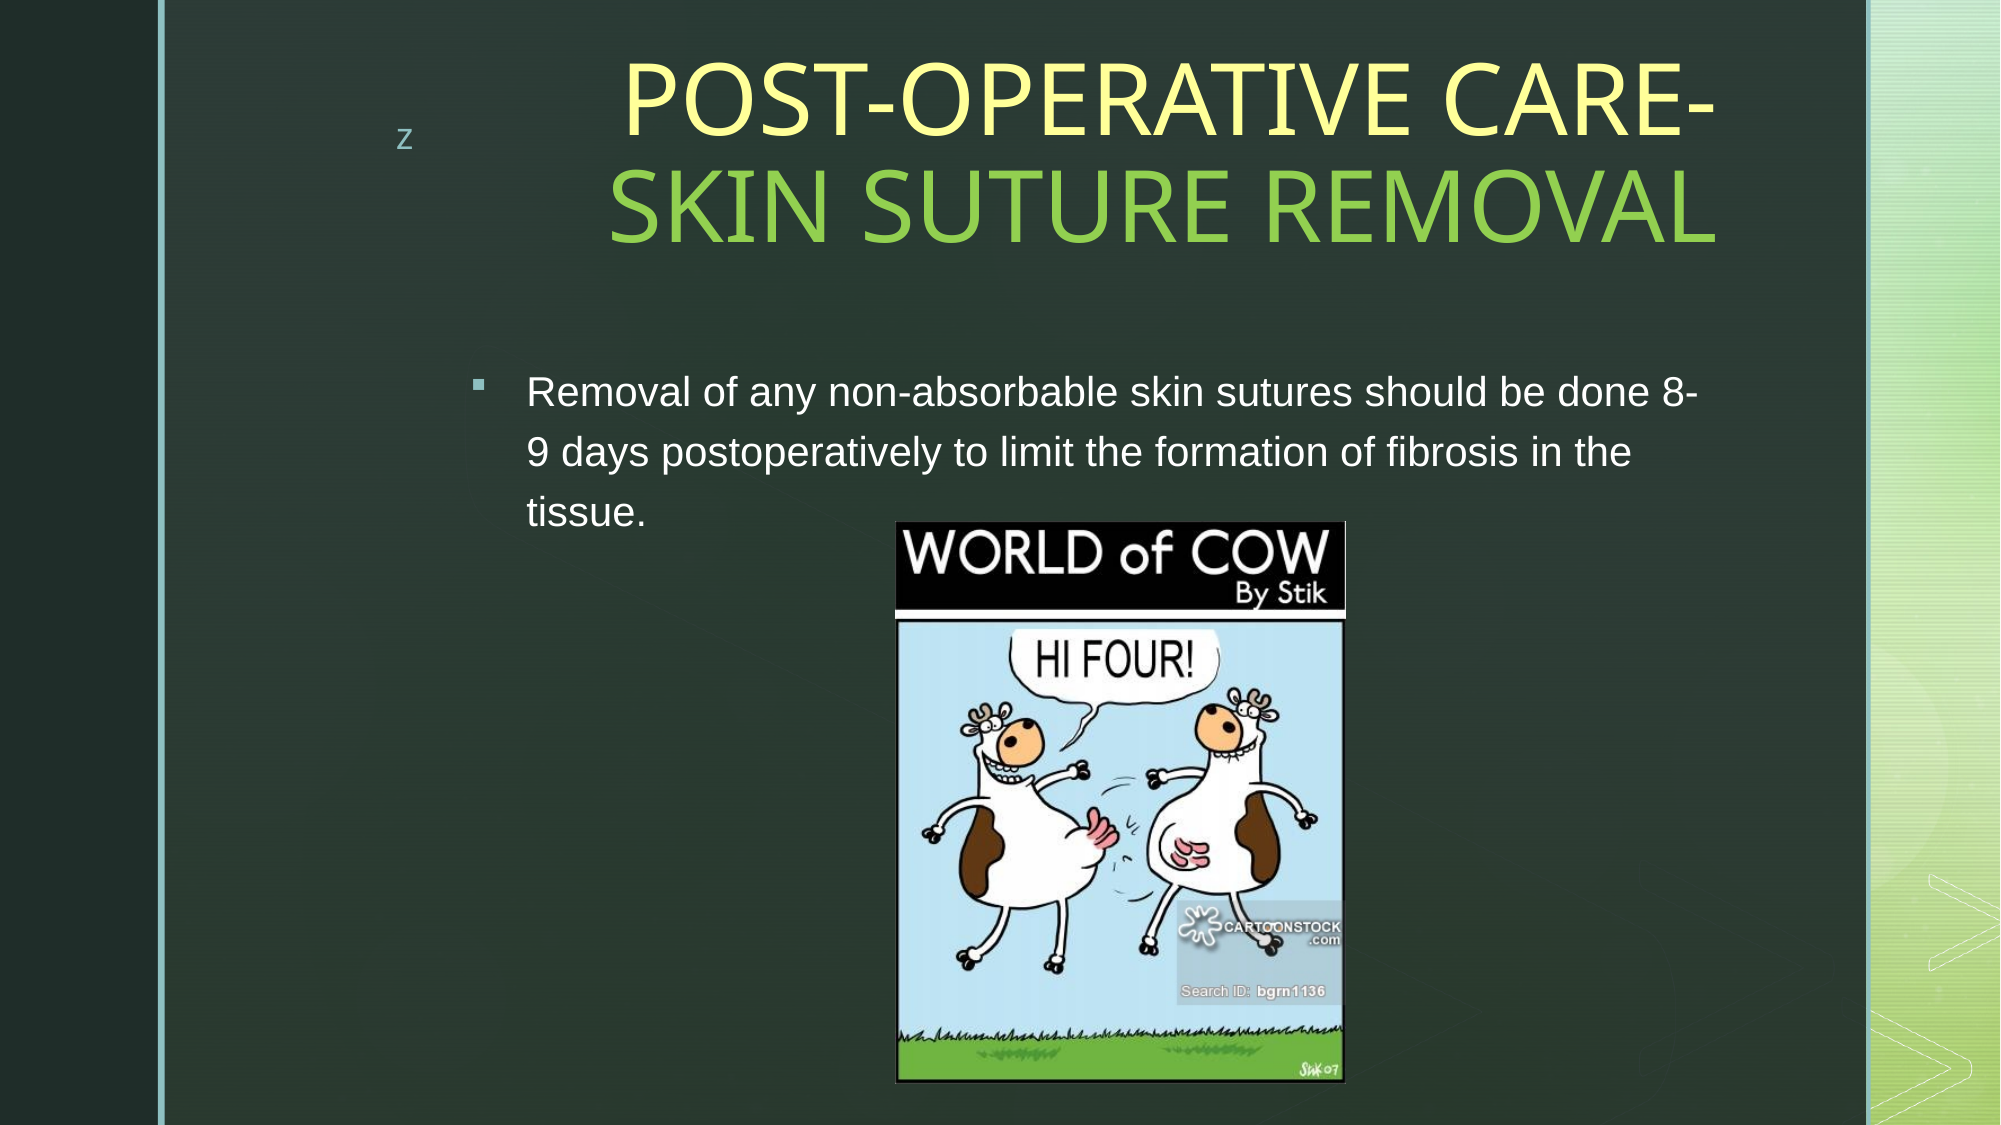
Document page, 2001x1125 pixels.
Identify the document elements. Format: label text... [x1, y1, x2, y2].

title POST-OPERATIVE CARE- SKIN SUTURE REMOVAL [428, 41, 1734, 218]
picture [1871, 0, 2001, 1125]
list Removal of any non-absorbable skin sutures should be done 8-9 days postoperatively to limit the formation of fibrosis in the tissue. [454, 117, 1734, 773]
picture [894, 520, 1346, 1084]
